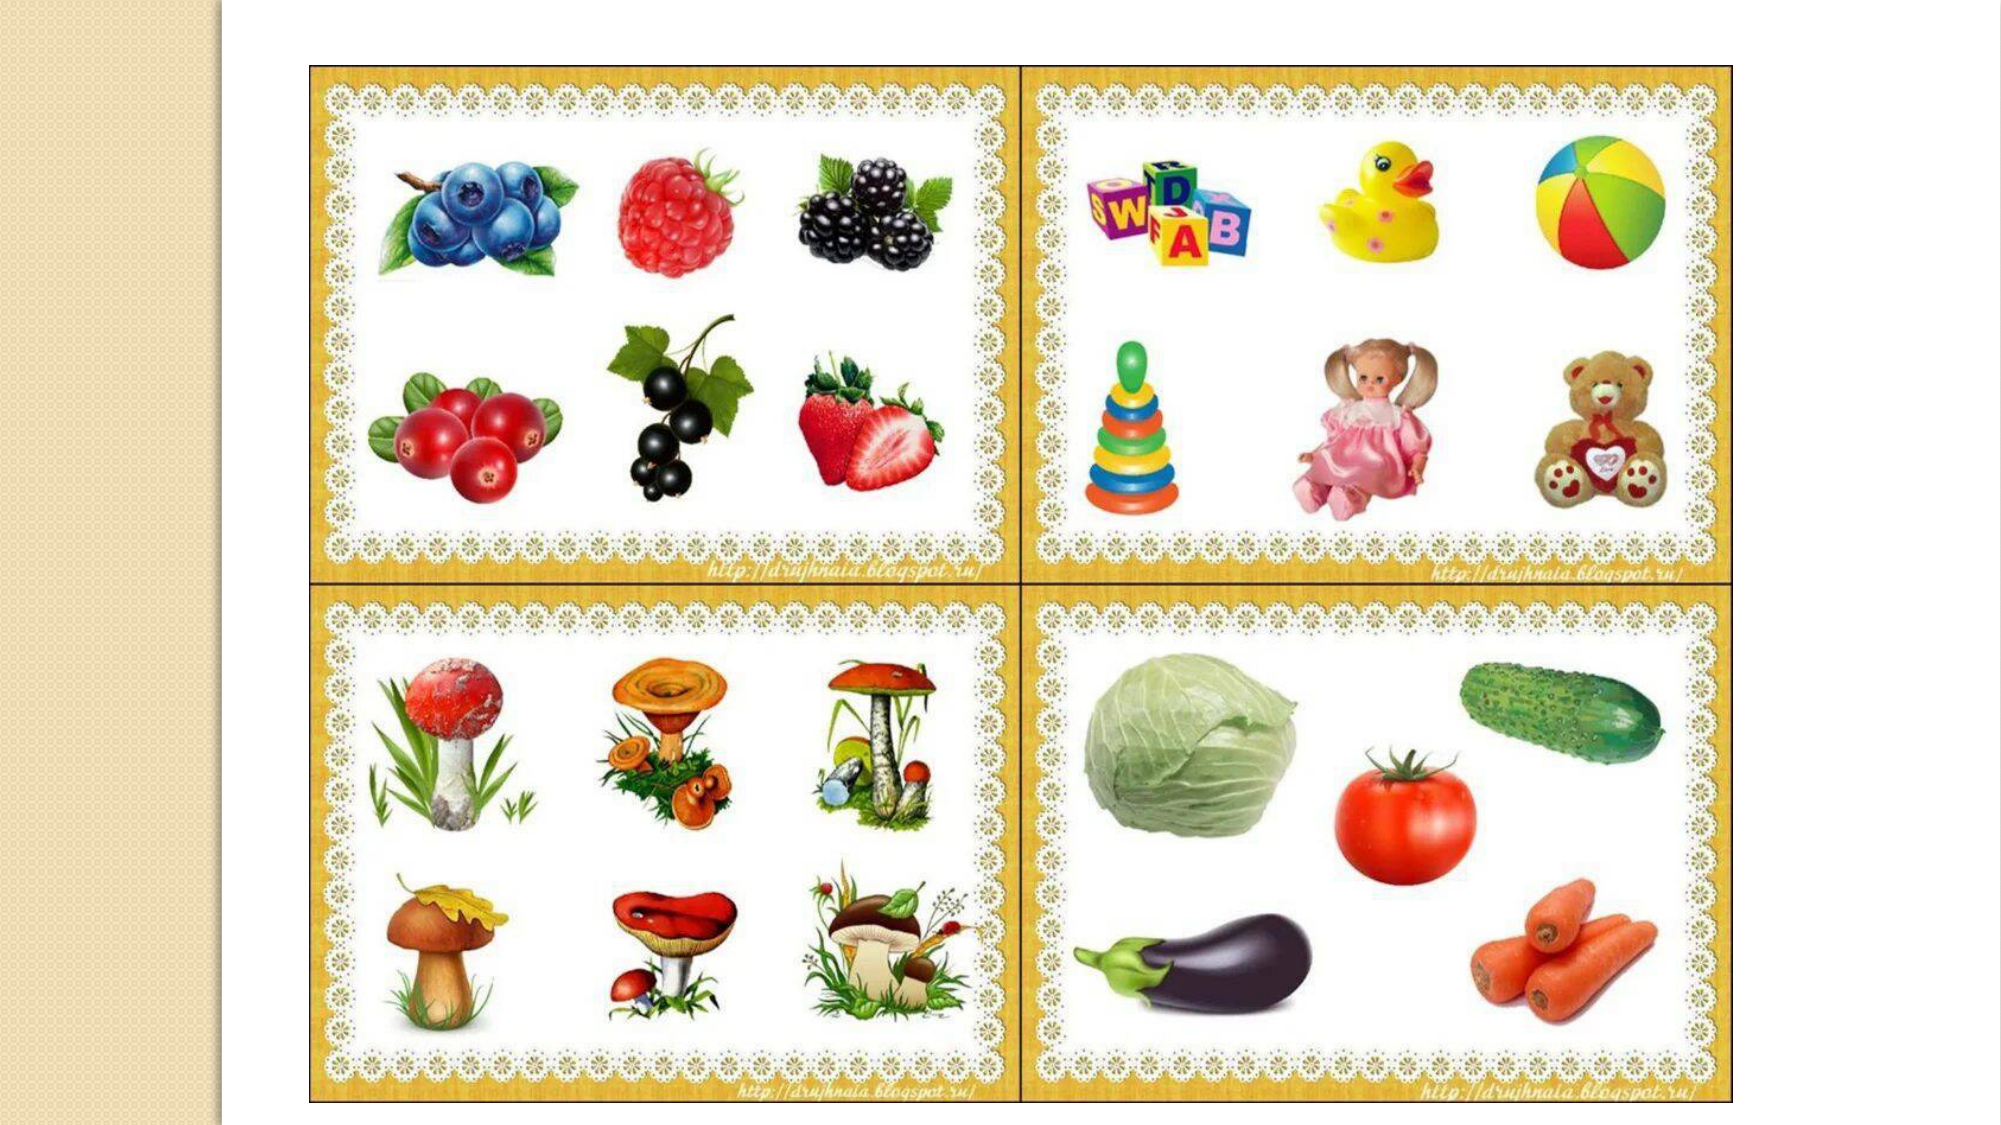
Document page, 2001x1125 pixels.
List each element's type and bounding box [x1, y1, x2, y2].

picture [309, 65, 1733, 1104]
